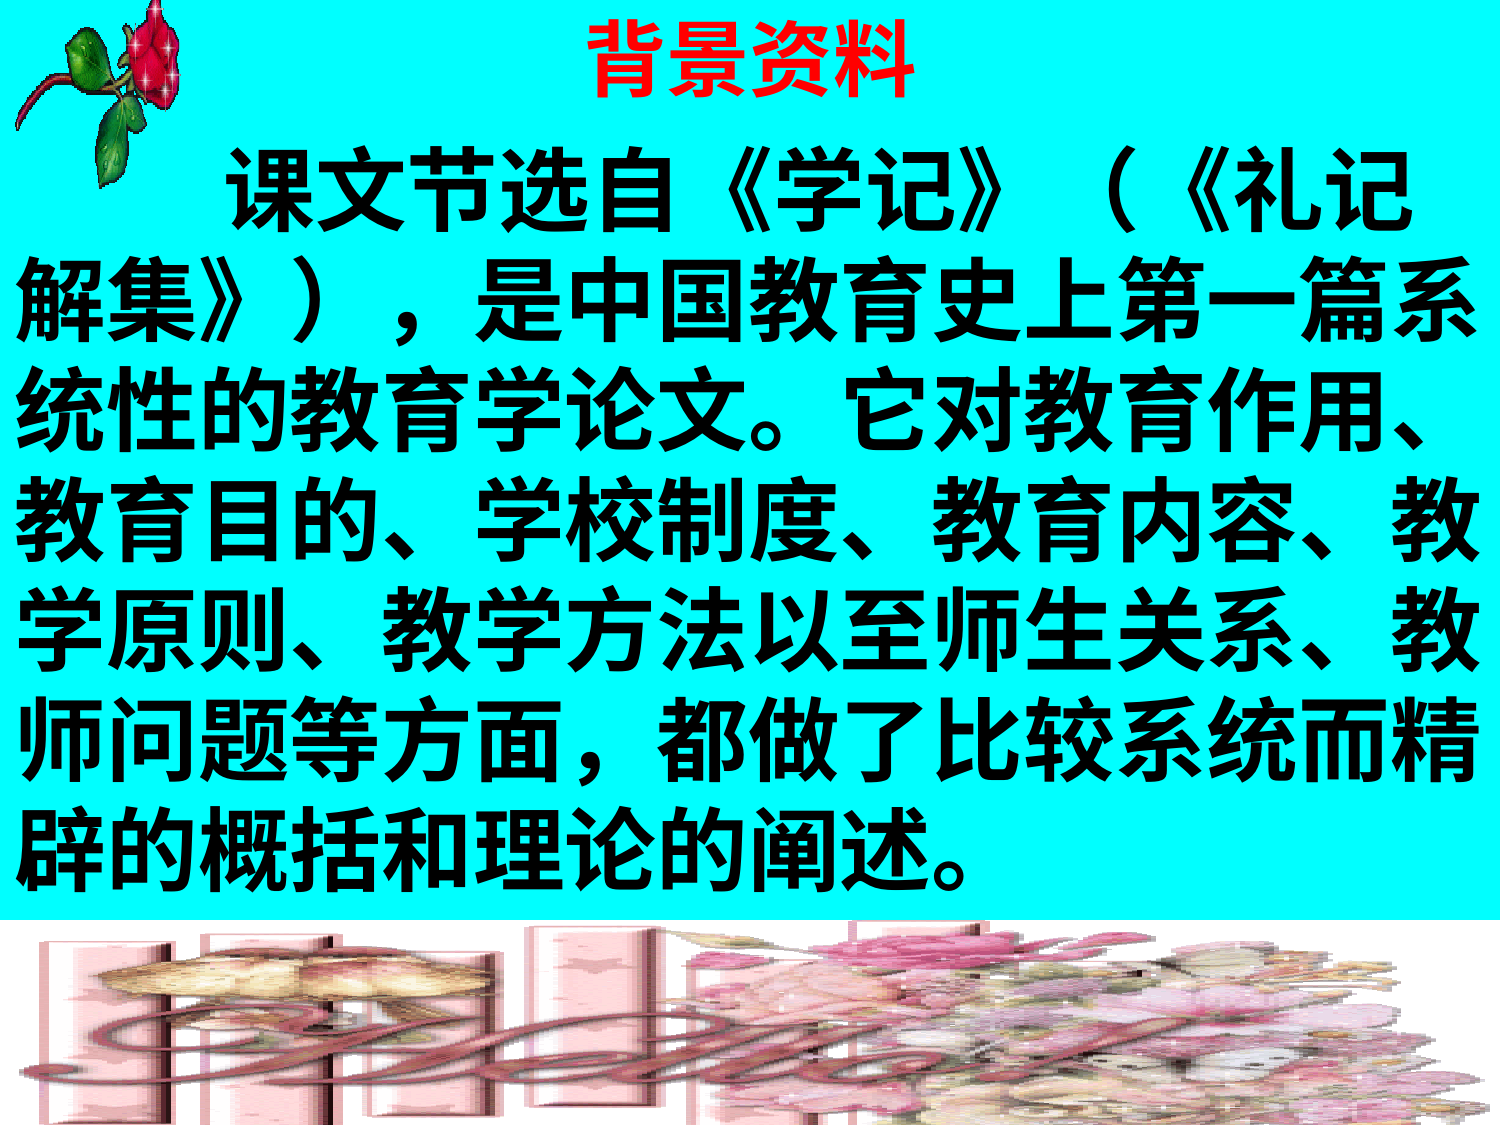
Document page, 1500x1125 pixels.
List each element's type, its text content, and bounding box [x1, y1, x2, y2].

title 背景资料 [198, 0, 1388, 114]
subtitle 课文节选自《学记》（《礼记解集》），是中国教育史上第一篇系统性的教育学论文。它对教育作用、教育目的、学校制度、教育内容、教学原则、教学方法以至师生关系、教师问题等方面，都做了比较系统而精辟的概括和理论的阐述。 [0, 125, 1500, 920]
picture [0, 0, 198, 235]
picture [0, 920, 1500, 1125]
